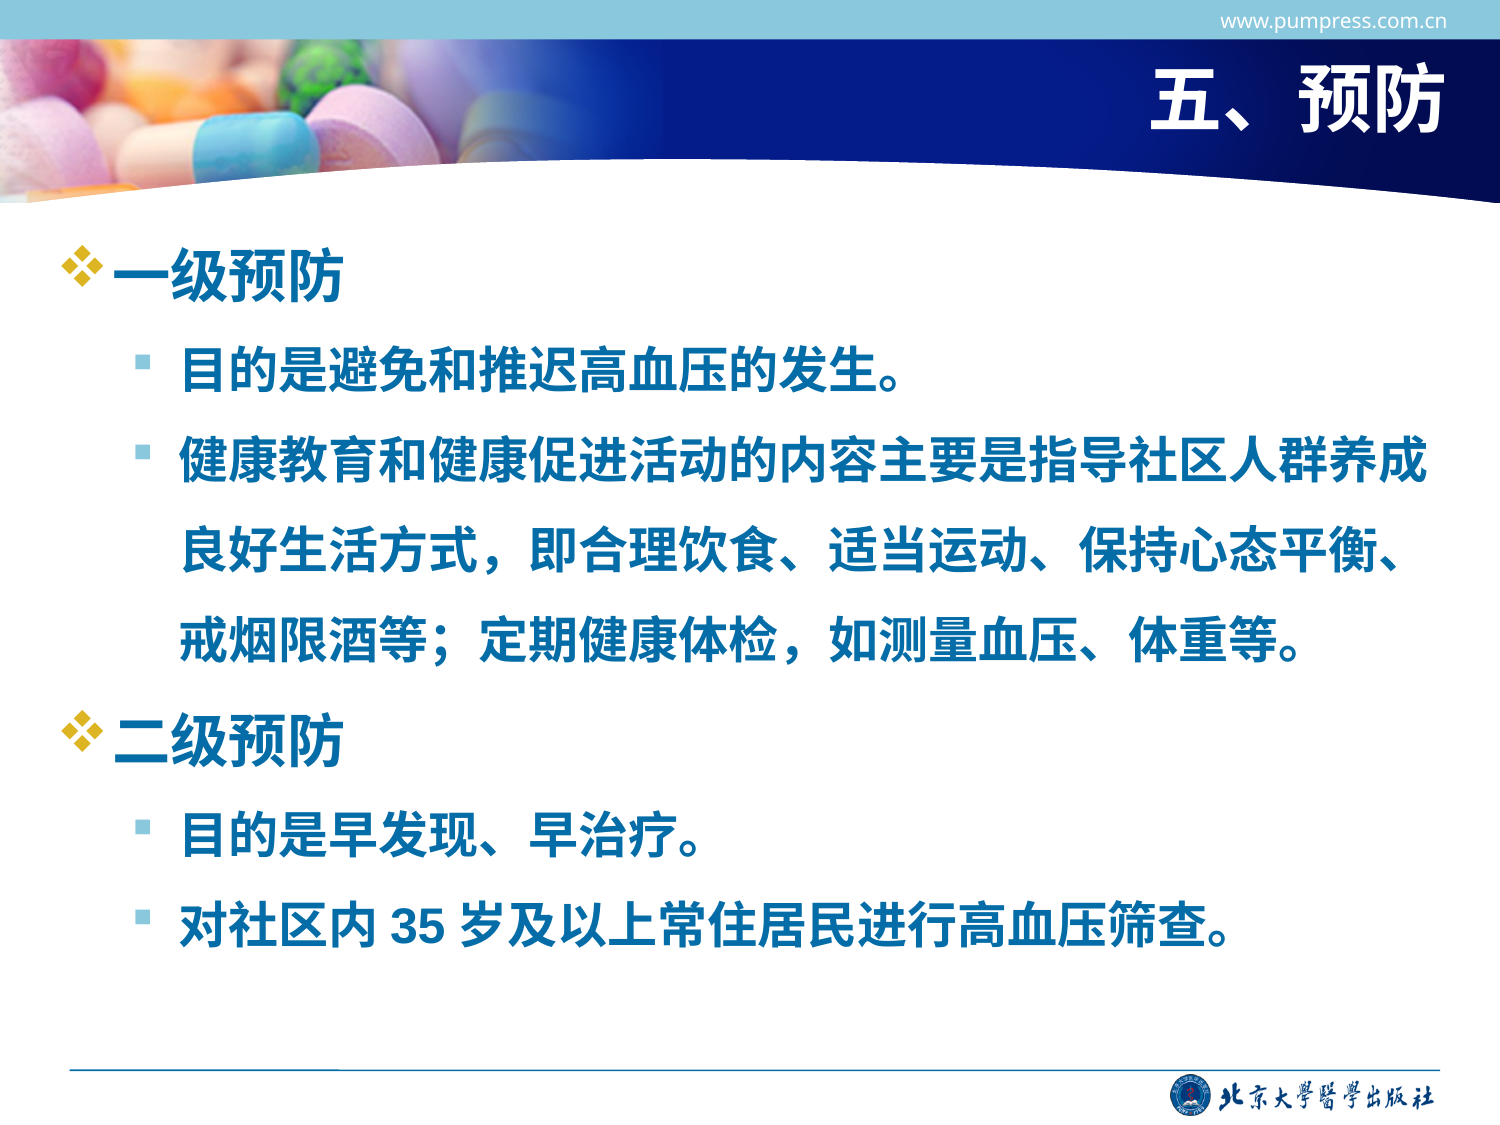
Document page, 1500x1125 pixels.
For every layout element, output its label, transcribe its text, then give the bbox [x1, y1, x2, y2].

slide_number www.pumpress.com.cn [1024, 0, 1463, 38]
list 一级预防 目的是避免和推迟高血压的发生。 健康教育和健康促进活动的内容主要是指导社区人群养成良好生活方式，即合理饮食、适当运动、保持心态平衡、戒烟限酒等；定期健康体检，如测量血压、体重等。 二级预防 目的是早发现、早治疗。 对社区内35岁及以上常住居民进行高血压筛查。 [40, 196, 1460, 1071]
picture [1170, 1074, 1436, 1118]
title 五、预防 [137, 49, 1463, 143]
picture [0, 40, 1500, 203]
